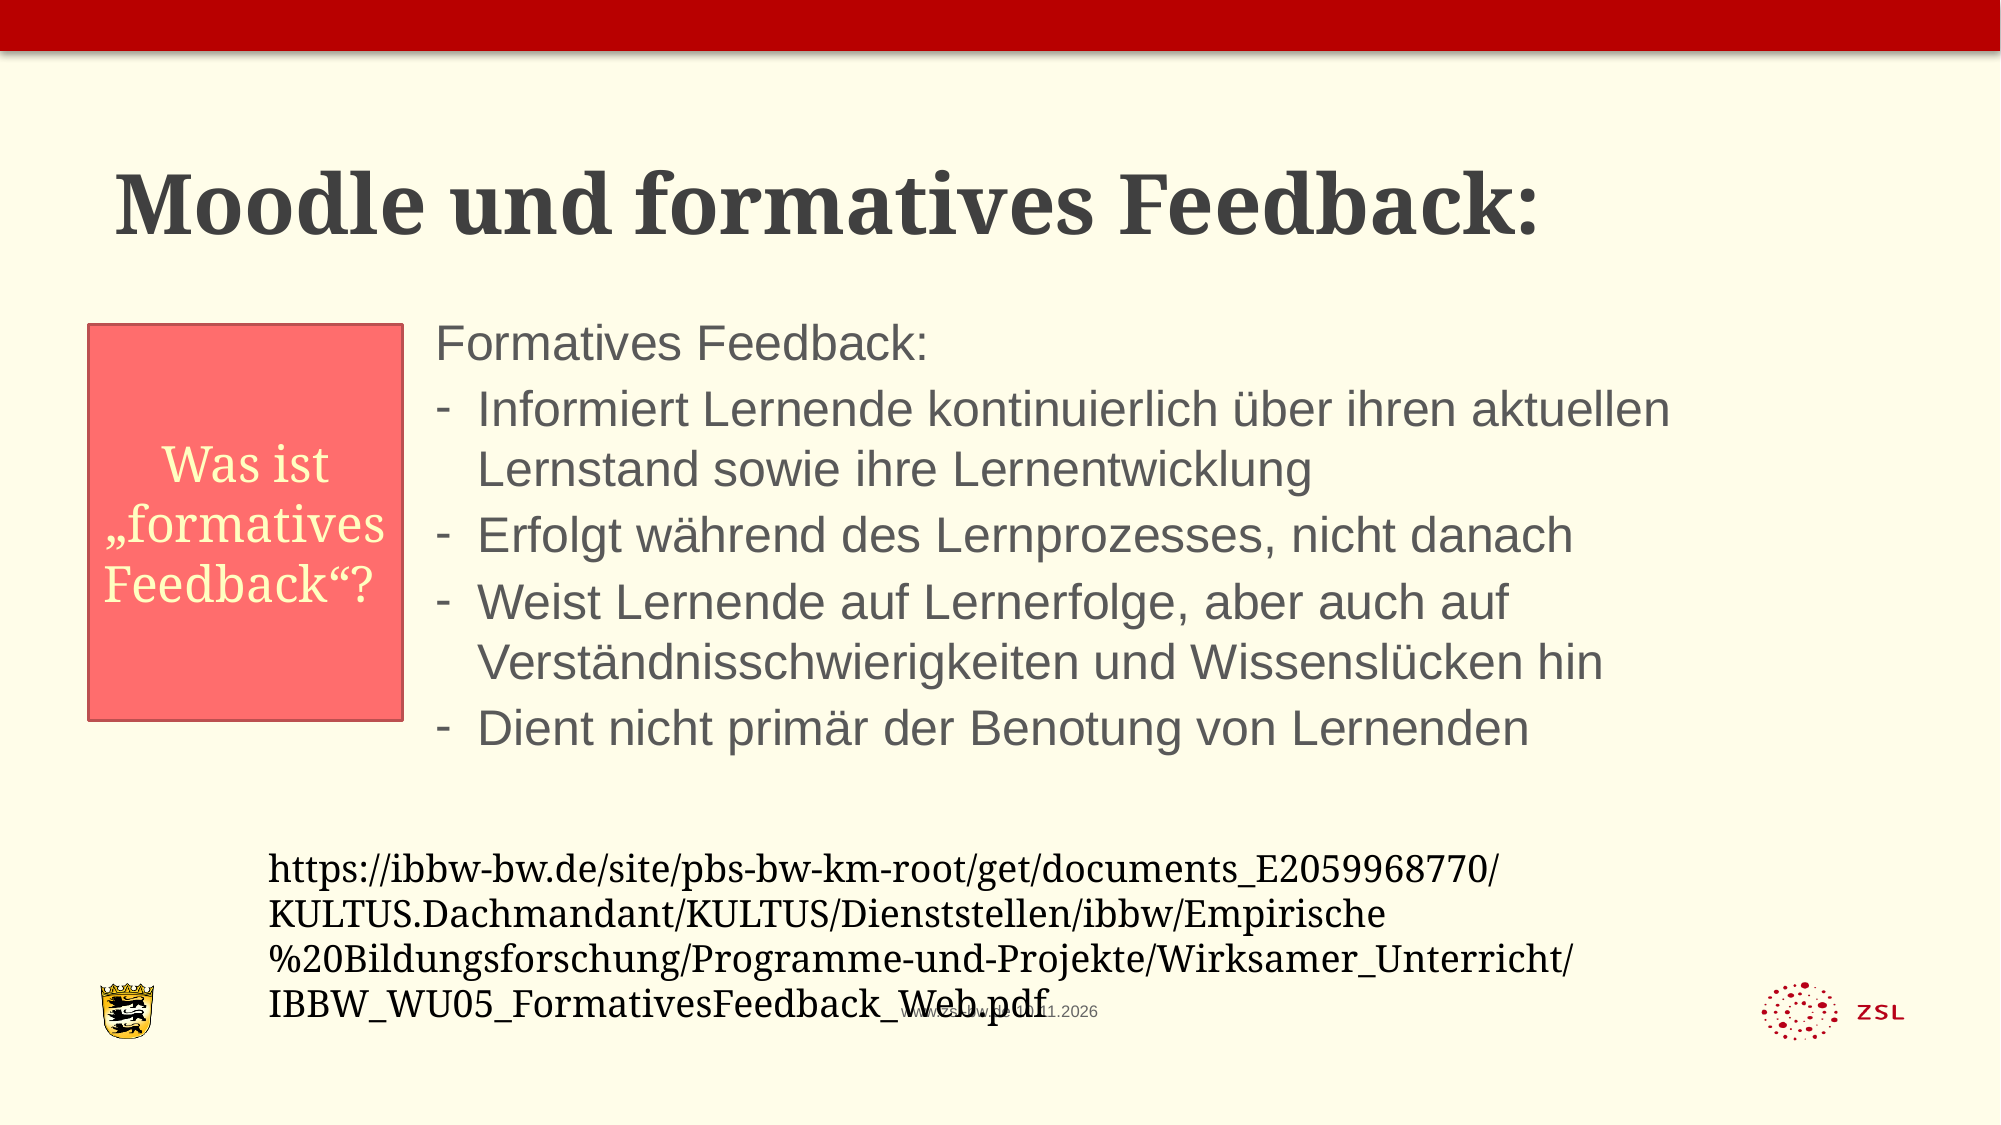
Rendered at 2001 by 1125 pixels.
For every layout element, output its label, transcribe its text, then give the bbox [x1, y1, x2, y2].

text_box https://ibbw-bw.de/site/pbs-bw-km-root/get/documents_E2059968770/KULTUS.Dachmandant/KULTUS/Dienststellen/ibbw/Empirische%20Bildungsforschung/Programme-und-Projekte/Wirksamer_Unterricht/IBBW_WU05_FormativesFeedback_Web.pdf [253, 837, 1751, 1032]
picture [98, 981, 156, 1041]
list Formatives Feedback: Informiert Lernende kontinuierlich über ihren aktuellen Lernstand sowie ihre Lernentwicklung Erfolgt während des Lernprozesses, nicht danach Weist Lernende auf Lernerfolge, aber auch auf Verständnisschwierigkeiten und Wissenslücken hin Dient nicht primär der Benotung von Lernenden [402, 302, 1900, 802]
picture [1760, 981, 1905, 1041]
title Moodle und formatives Feedback: [99, 113, 1900, 289]
text_box Was ist „formatives Feedback“? [87, 323, 402, 722]
